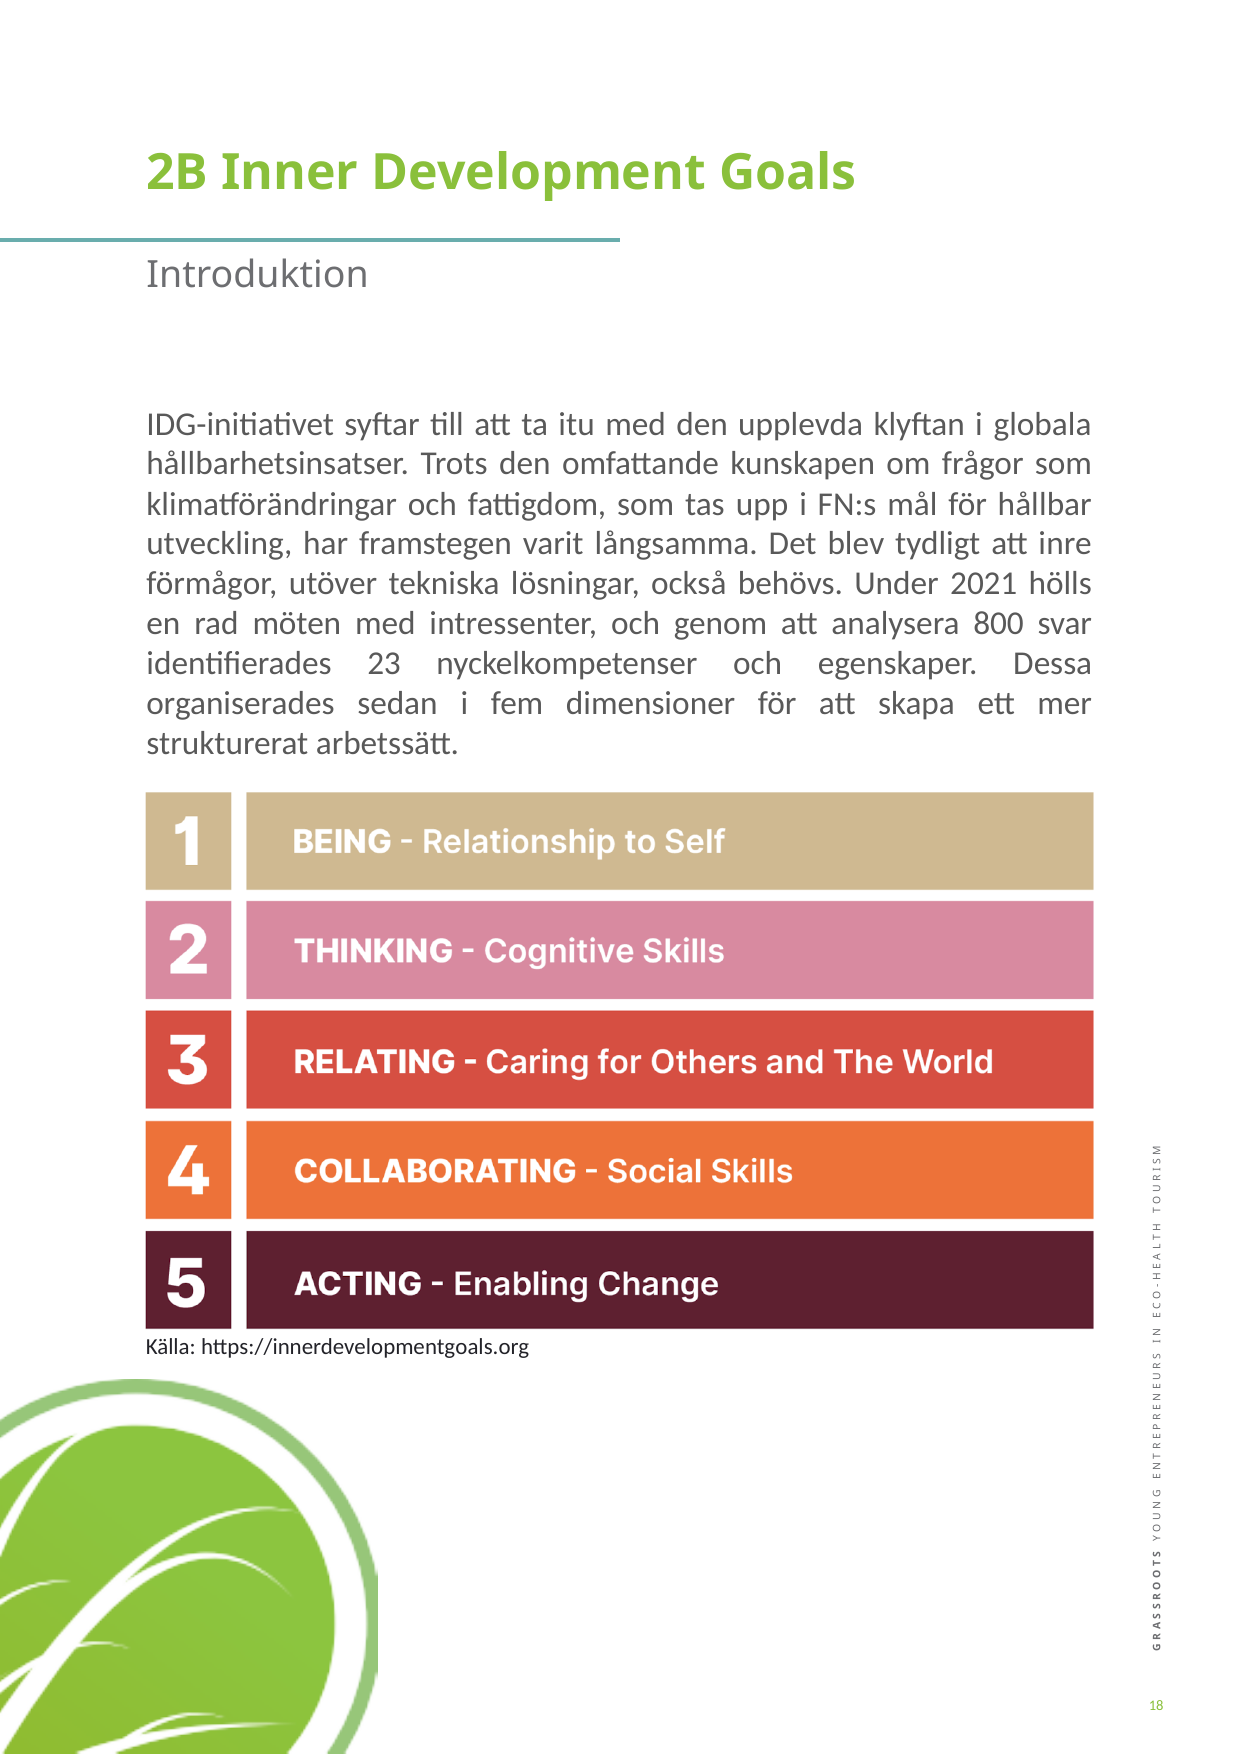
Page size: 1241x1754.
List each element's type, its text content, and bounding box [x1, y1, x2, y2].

list IDG-initiativet syftar till att ta itu med den upplevda klyftan i globala hållbarhetsinsatser. Trots den omfattande kunskapen om frågor som klimatförändringar och fattigdom, som tas upp i FN:s mål för hållbar utveckling, har framstegen varit långsamma. Det blev tydligt att inre förmågor, utöver tekniska lösningar, också behövs. Under 2021 hölls en rad möten med intressenter, och genom att analysera 800 svar identifierades 23 nyckelkompetenser och egenskaper. Dessa organiserades sedan i fem dimensioner för att skapa ett mer strukturerat arbetssätt. [131, 394, 1109, 780]
list IDG-initiativet syftar till att ta itu med den upplevda klyftan i globala hållbarhetsinsatser. Trots den omfattande kunskapen om frågor som klimatförändringar och fattigdom, som tas upp i FN:s mål för hållbar utveckling, har framstegen varit långsamma. Det blev tydligt att inre förmågor, utöver tekniska lösningar, också behövs. Under 2021 hölls en rad möten med intressenter, och genom att analysera 800 svar identifierades 23 nyckelkompetenser och egenskaper. Dessa organiserades sedan i fem dimensioner för att skapa ett mer strukturerat arbetssätt. [131, 1345, 1109, 1609]
picture [131, 780, 1109, 1345]
list 2B Inner Development Goals [131, 132, 1109, 242]
text_box Källa: https://innerdevelopmentgoals.org [145, 1329, 1201, 1359]
slide_number 18 [1125, 1666, 1187, 1743]
list Introduktion [131, 242, 1109, 371]
